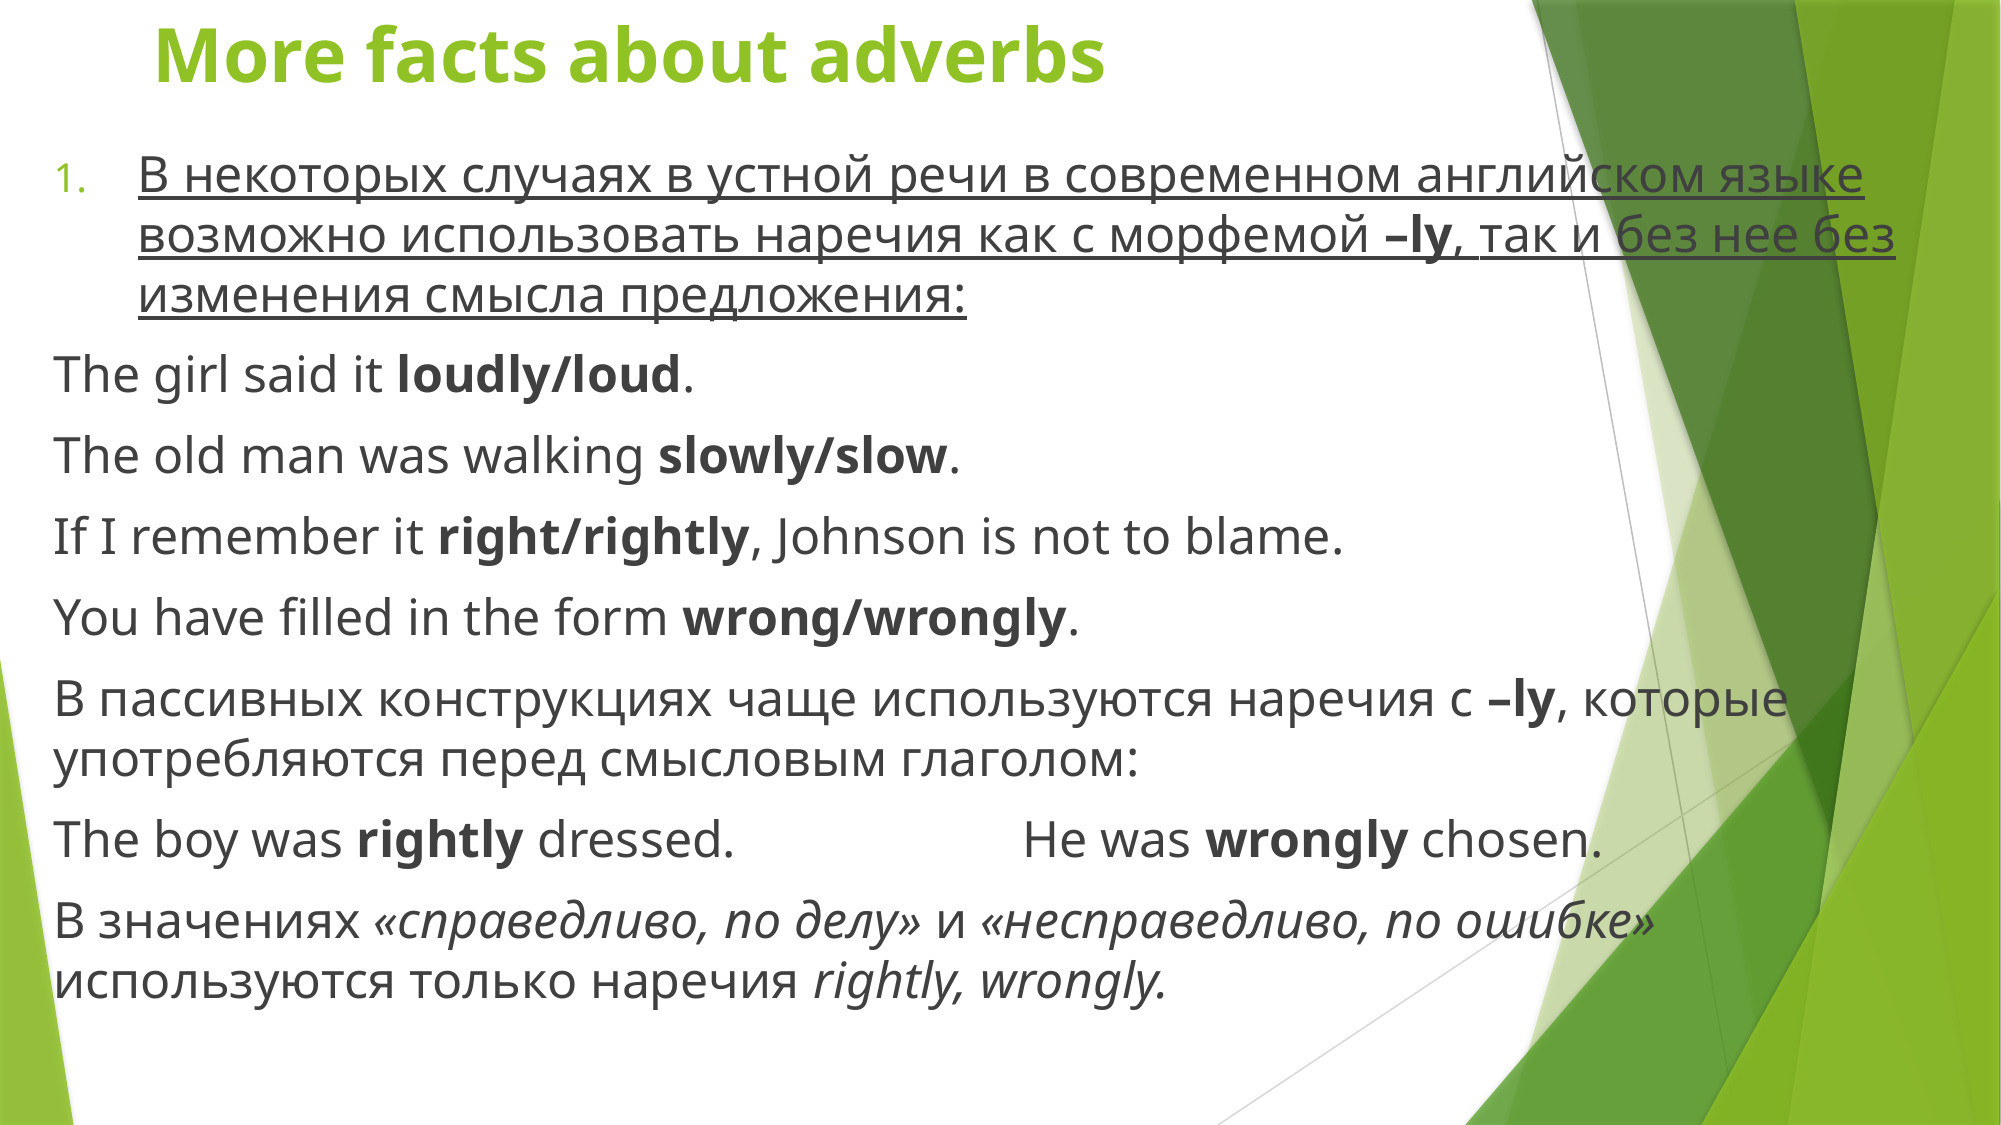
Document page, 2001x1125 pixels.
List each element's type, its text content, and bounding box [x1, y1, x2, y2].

title More facts about adverbs [137, 0, 1863, 134]
list В некоторых случаях в устной речи в современном английском языке возможно использовать наречия как с морфемой –ly, так и без нее без изменения смысла предложения: The girl said it loudly/loud. The old man was walking slowly/slow. If I remember it right/rightly, Johnson is not to blame. You have filled in the form wrong/wrongly. В пассивных конструкциях чаще используются наречия с –ly, которые употребляются перед смысловым глаголом: The boy was rightly dressed. He was wrongly chosen. В значениях «справедливо, по делу» и «несправедливо, по ошибке» используются только наречия rightly, wrongly. [38, 134, 1966, 1097]
